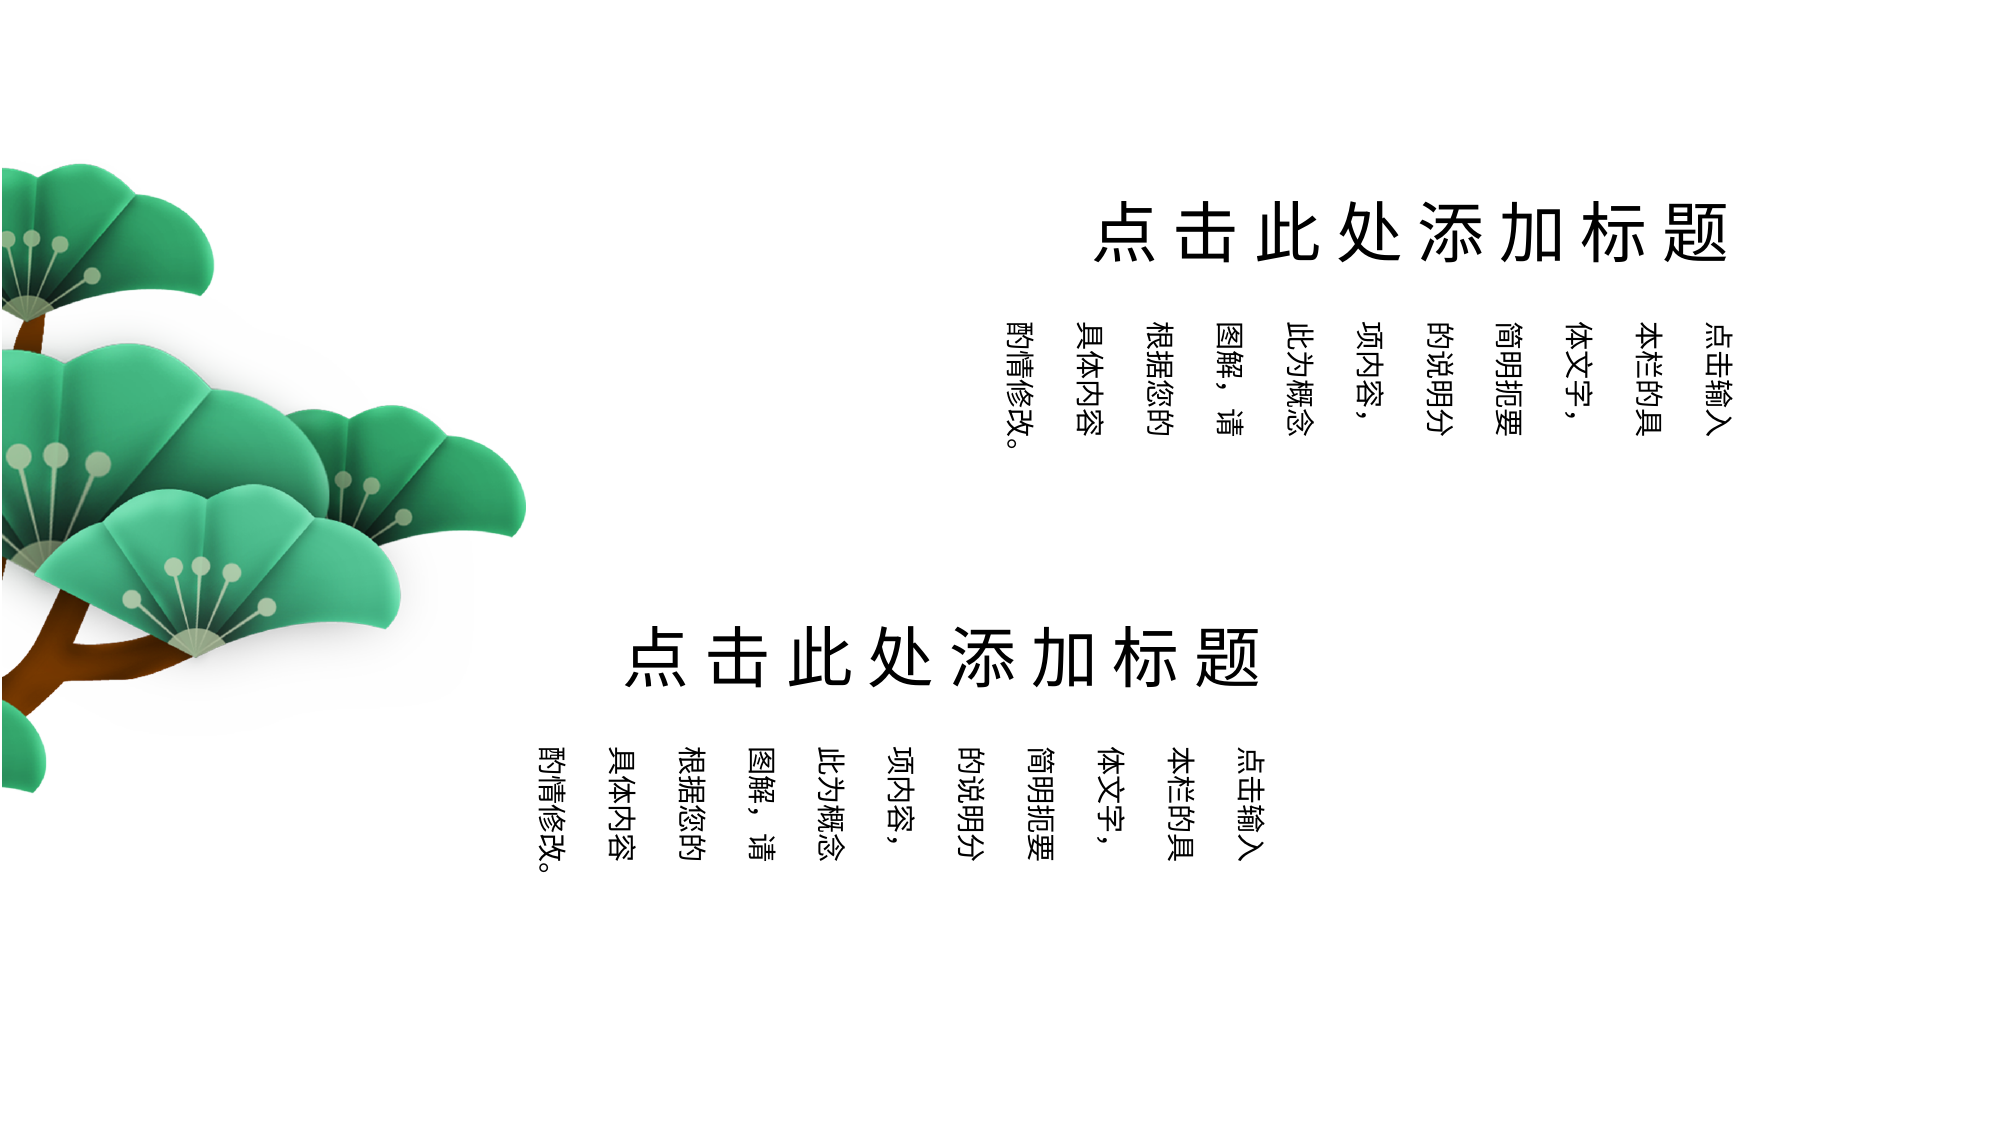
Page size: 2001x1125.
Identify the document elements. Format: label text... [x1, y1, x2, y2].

text_box 点 击 此 处 添 加 标 题 [1014, 183, 1745, 279]
text_box 点击输入本栏的具体文字，简明扼要的说明分项内容，此为概念图解，请根据您的具体内容酌情修改。 [1113, 306, 1781, 469]
text_box 点击输入本栏的具体文字，简明扼要的说明分项内容，此为概念图解，请根据您的具体内容酌情修改。 [645, 731, 1312, 894]
picture [0, 106, 633, 846]
text_box 点 击 此 处 添 加 标 题 [633, 608, 1277, 704]
